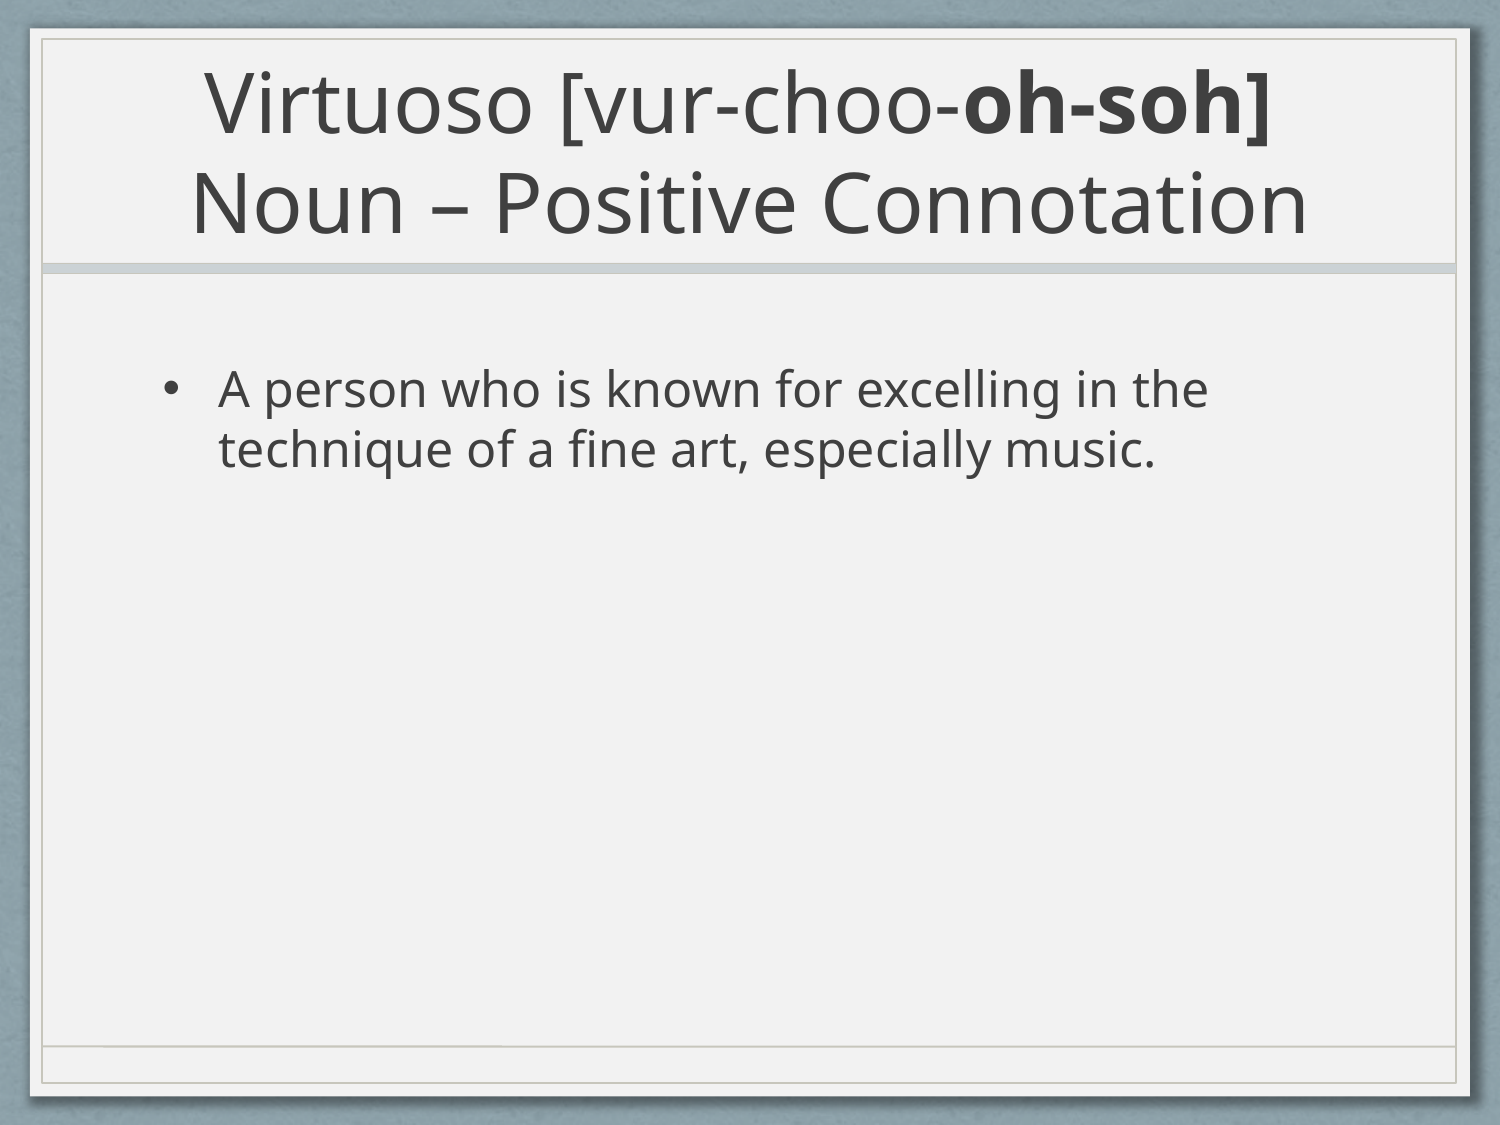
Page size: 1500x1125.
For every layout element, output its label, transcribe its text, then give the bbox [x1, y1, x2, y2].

title Virtuoso [vur-choo-oh-soh] Noun – Positive Connotation [147, 40, 1353, 260]
list A person who is known for excelling in the technique of a fine art, especially music. [147, 350, 1353, 995]
